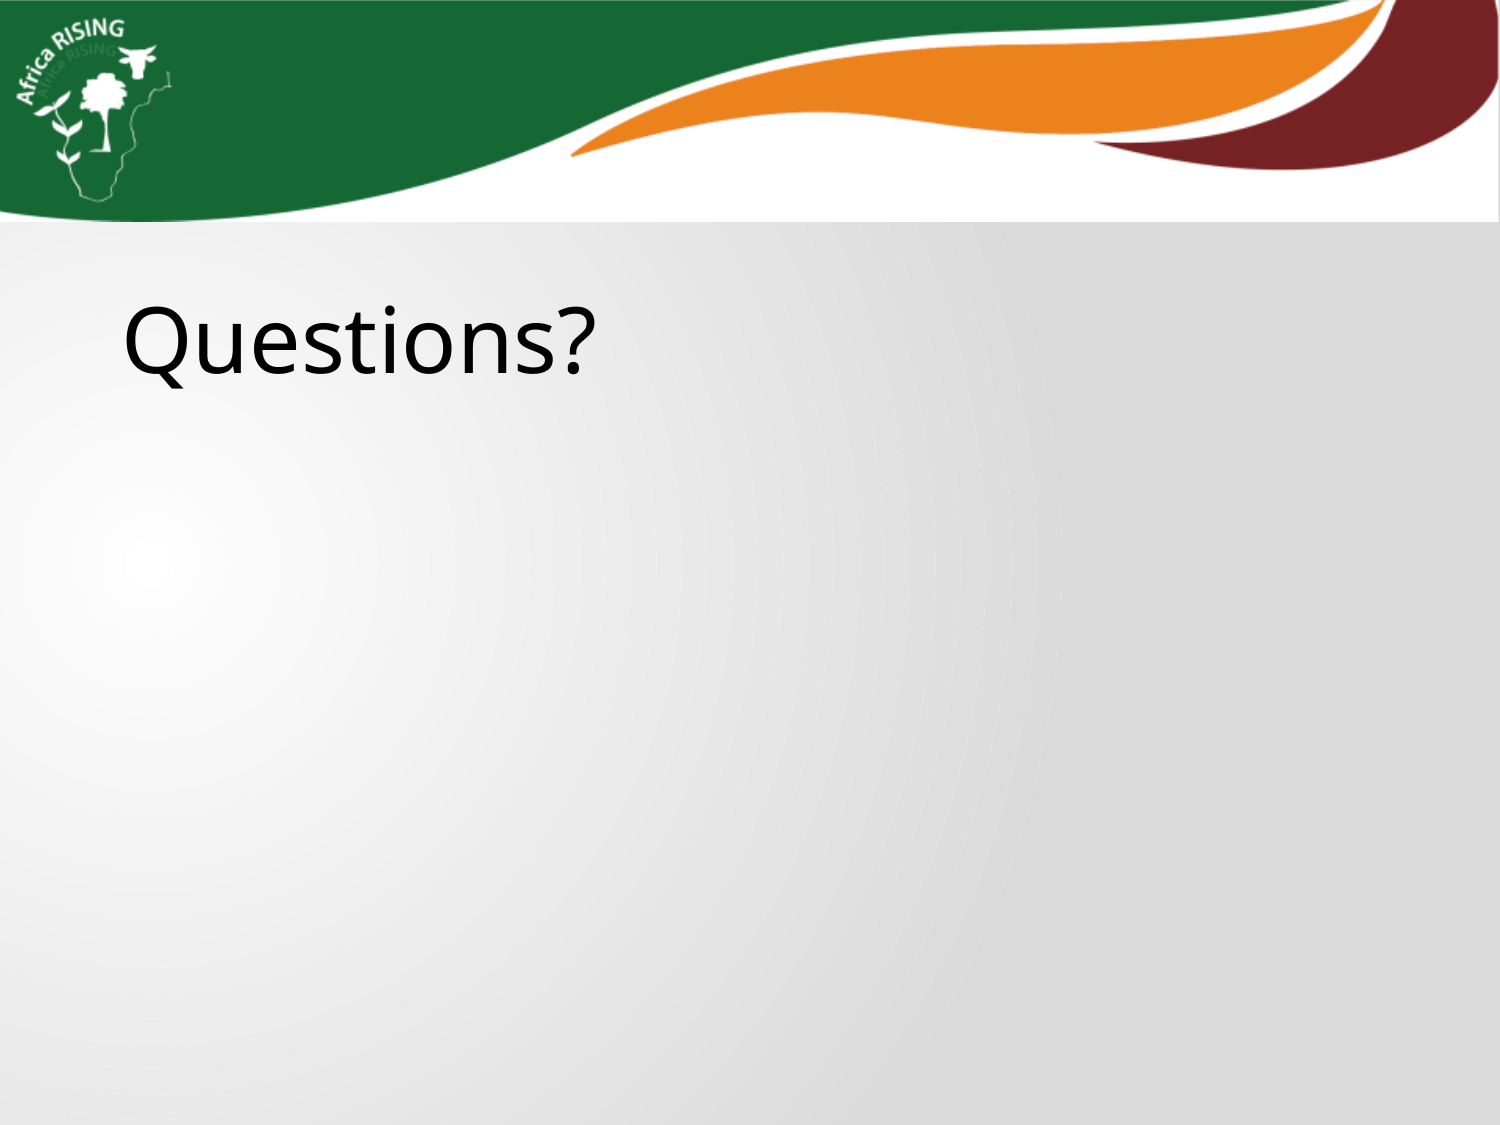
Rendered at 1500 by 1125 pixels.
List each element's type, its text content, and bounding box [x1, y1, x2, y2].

picture [0, 0, 1499, 222]
list Questions? [87, 275, 1363, 413]
